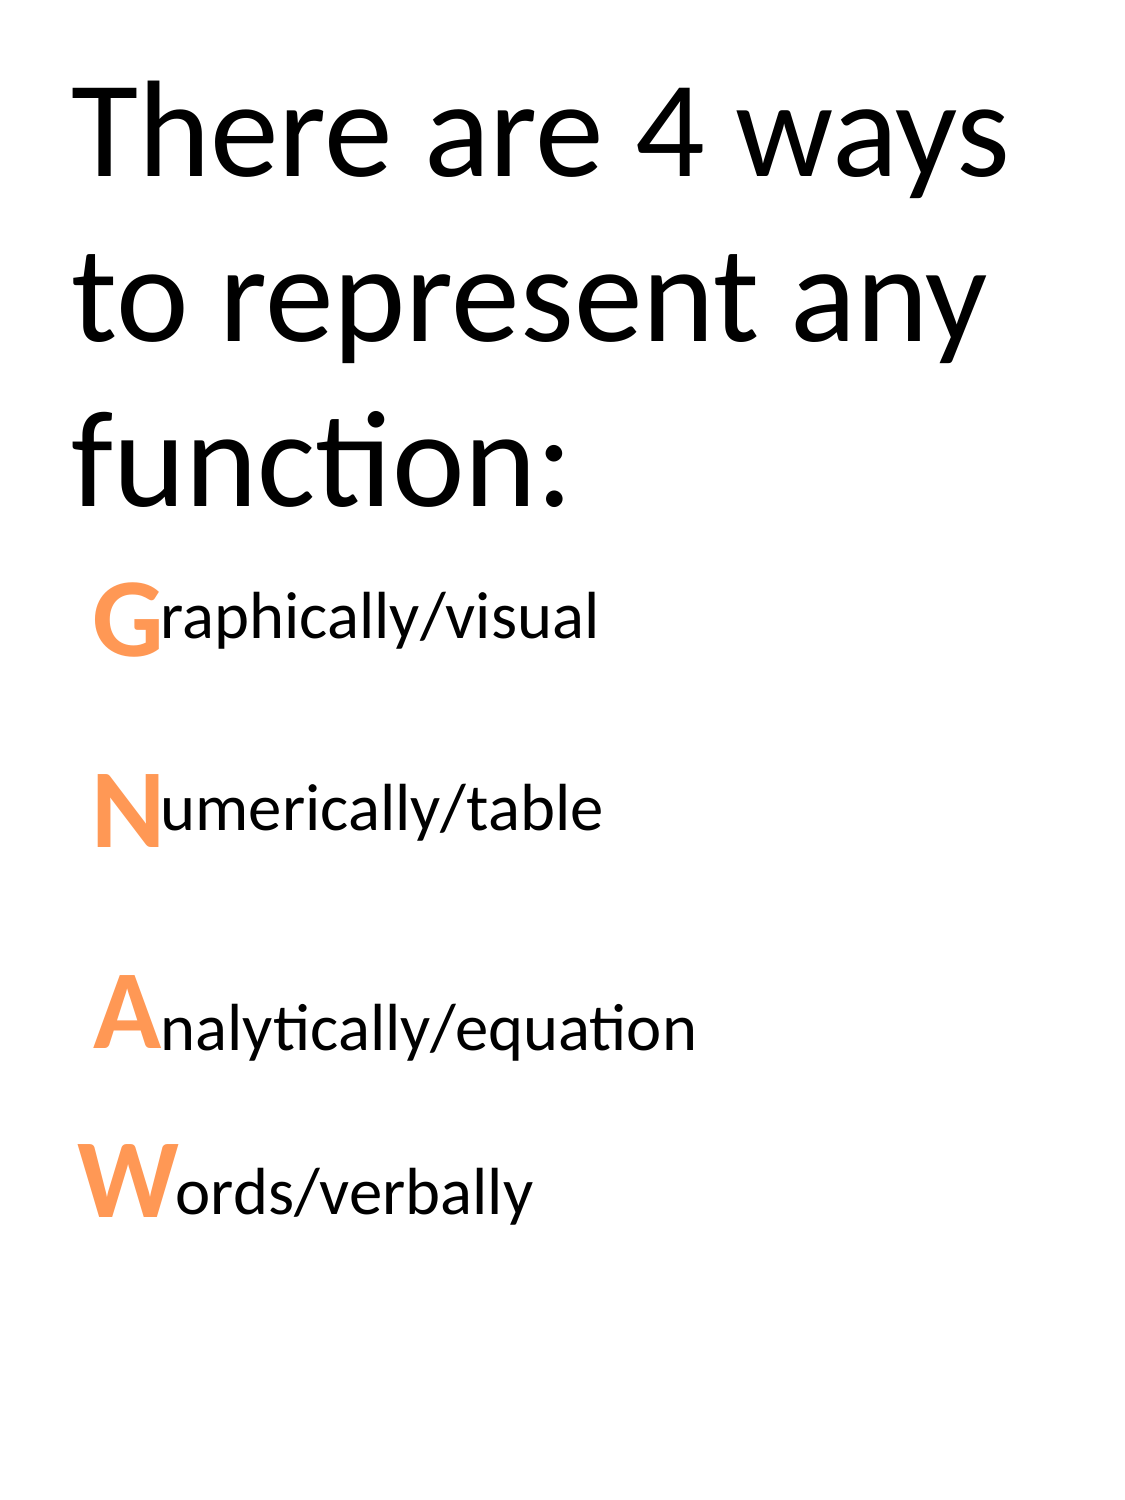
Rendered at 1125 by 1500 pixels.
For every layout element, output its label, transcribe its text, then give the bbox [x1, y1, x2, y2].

text_box raphically/visual [180, 555, 709, 669]
text_box A [78, 928, 178, 1079]
text_box ords/verbally [195, 1130, 644, 1244]
text_box N [76, 727, 181, 878]
text_box W [62, 1097, 195, 1248]
title There are 4 ways to represent any function: [56, 60, 1069, 513]
text_box G [77, 535, 180, 686]
text_box nalytically/equation [145, 967, 763, 1081]
text_box umerically/table [181, 746, 690, 860]
